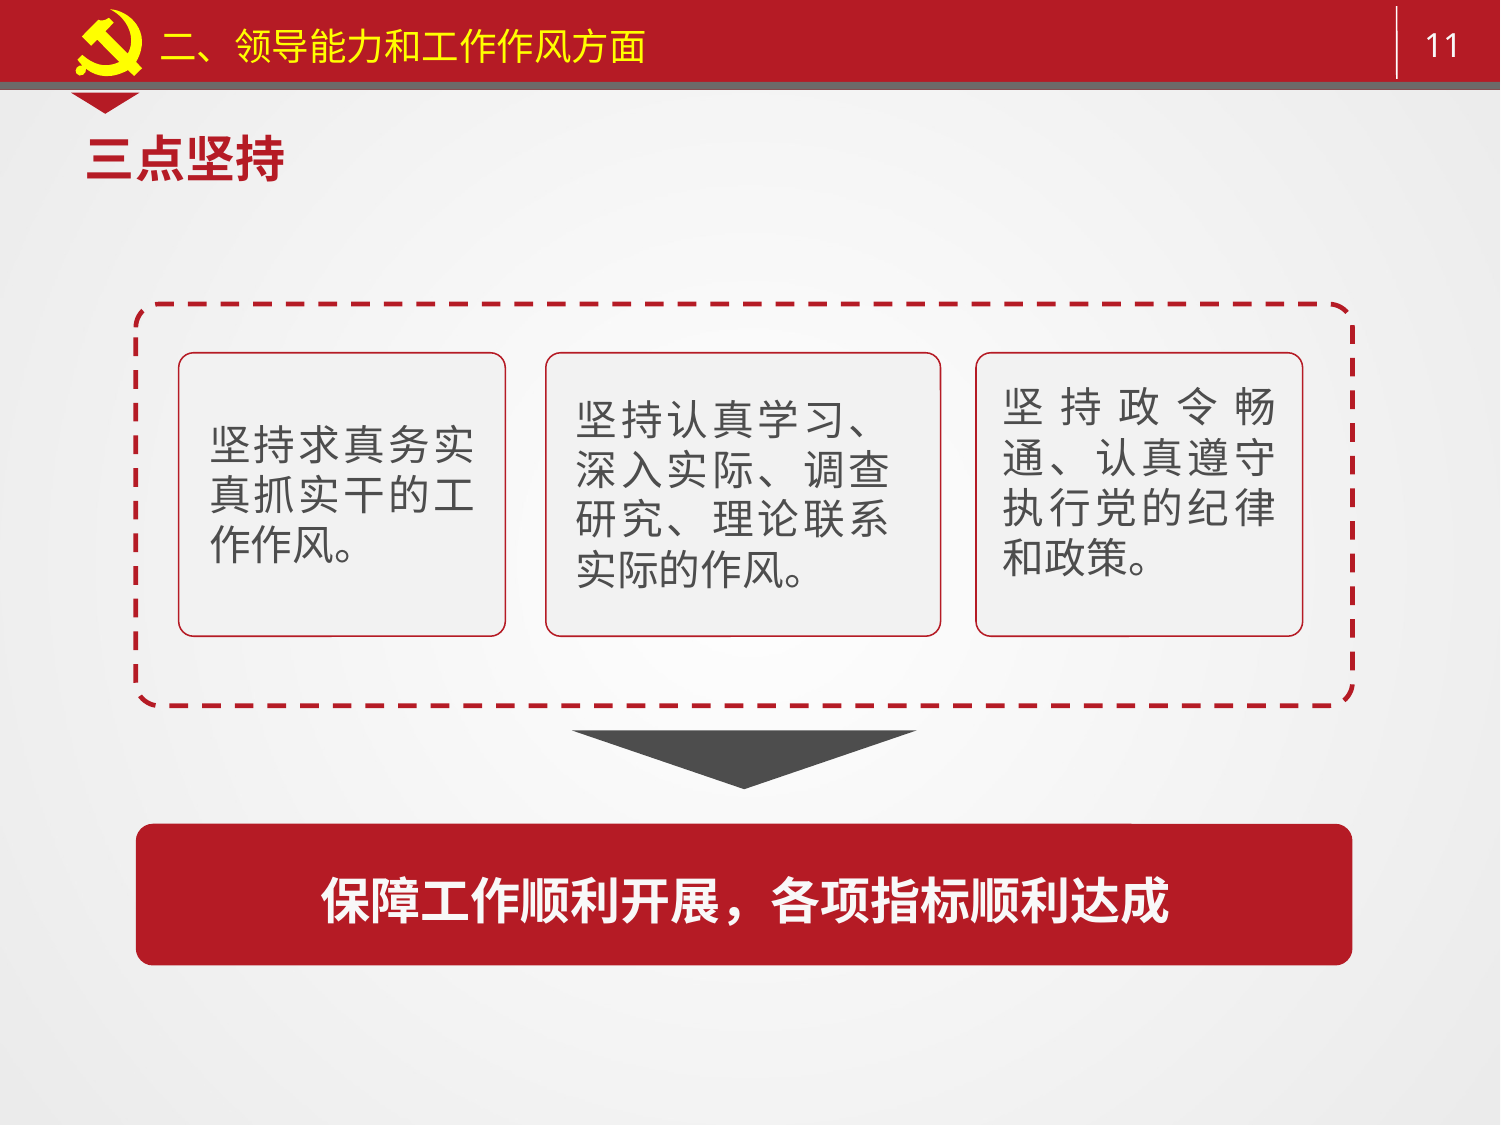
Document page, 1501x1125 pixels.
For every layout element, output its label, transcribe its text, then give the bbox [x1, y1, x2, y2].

picture [0, 0, 1501, 1125]
text_box [135, 823, 1353, 966]
text_box 保障工作顺利开展，各项指标顺利达成 [161, 861, 1329, 937]
text_box [75, 9, 143, 77]
text_box 二、领导能力和工作作风方面 [144, 16, 715, 76]
text_box [571, 730, 917, 790]
text_box 三点坚持 [70, 120, 301, 196]
text_box [71, 92, 140, 114]
text_box [135, 304, 1353, 706]
